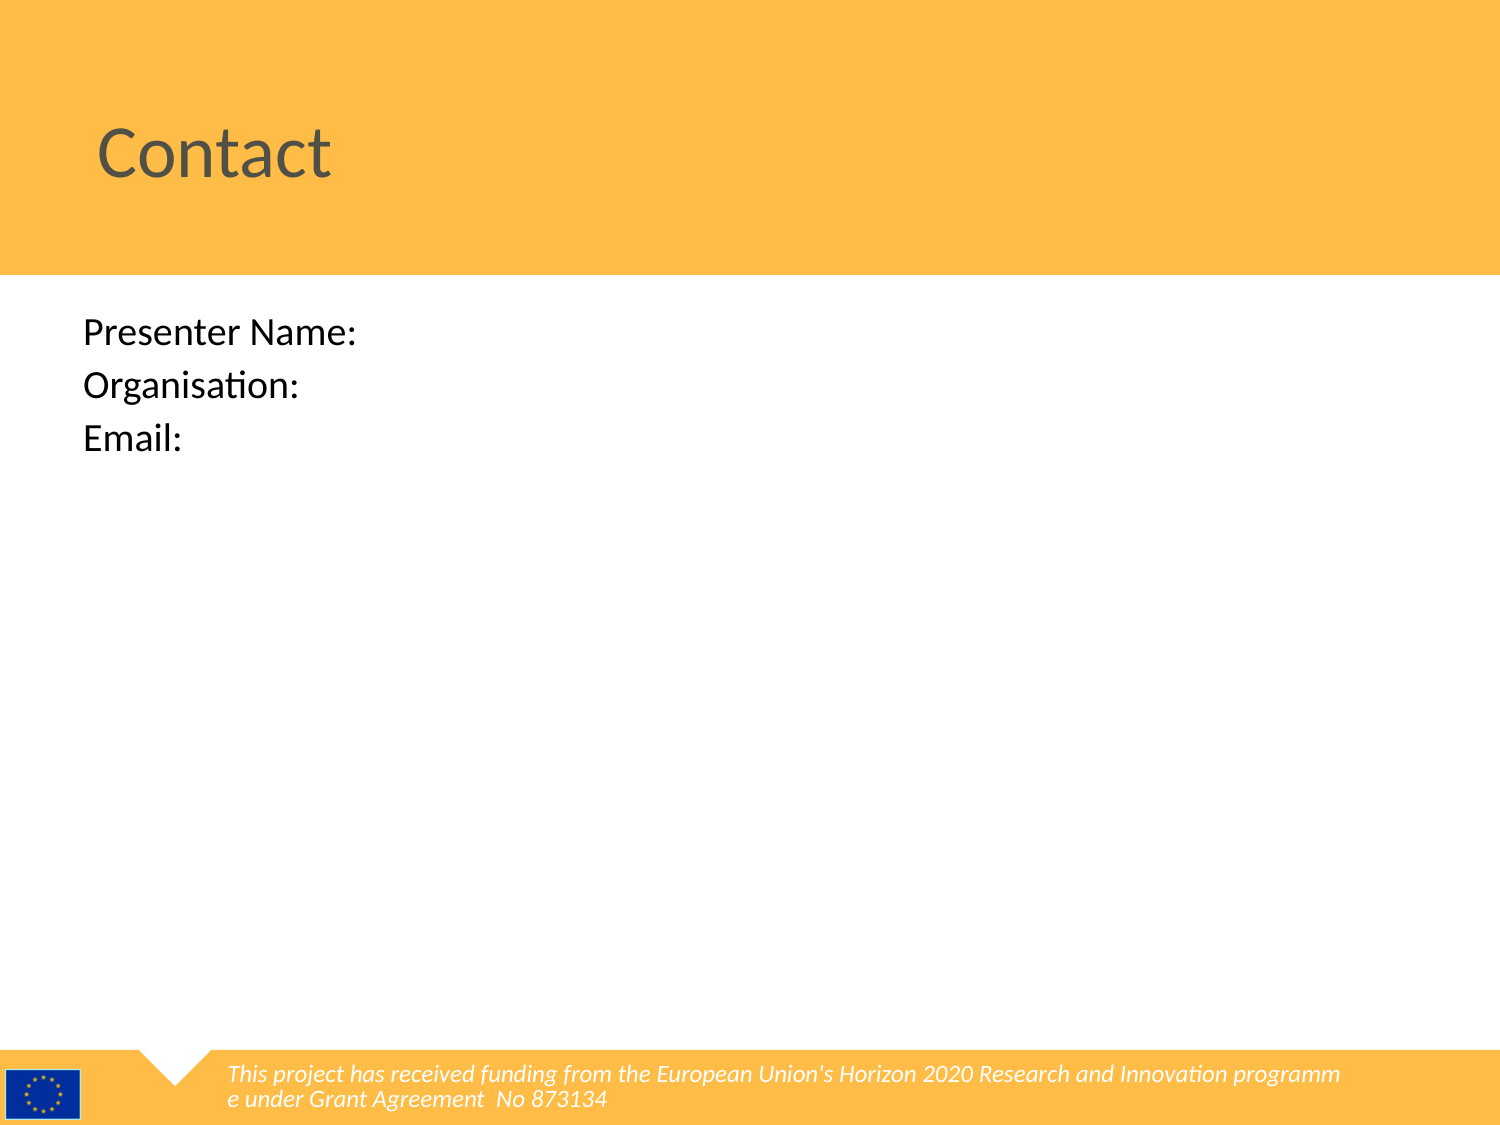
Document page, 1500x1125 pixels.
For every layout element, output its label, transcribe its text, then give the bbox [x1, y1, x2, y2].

list Presenter Name: Organisation: Email: [53, 290, 833, 468]
footer This project has received funding from the European Union's Horizon 2020 Research and Innovation programme under Grant Agreement No 873134 [212, 1050, 1370, 1110]
picture [5, 1069, 81, 1120]
title Contact [82, 87, 1425, 200]
